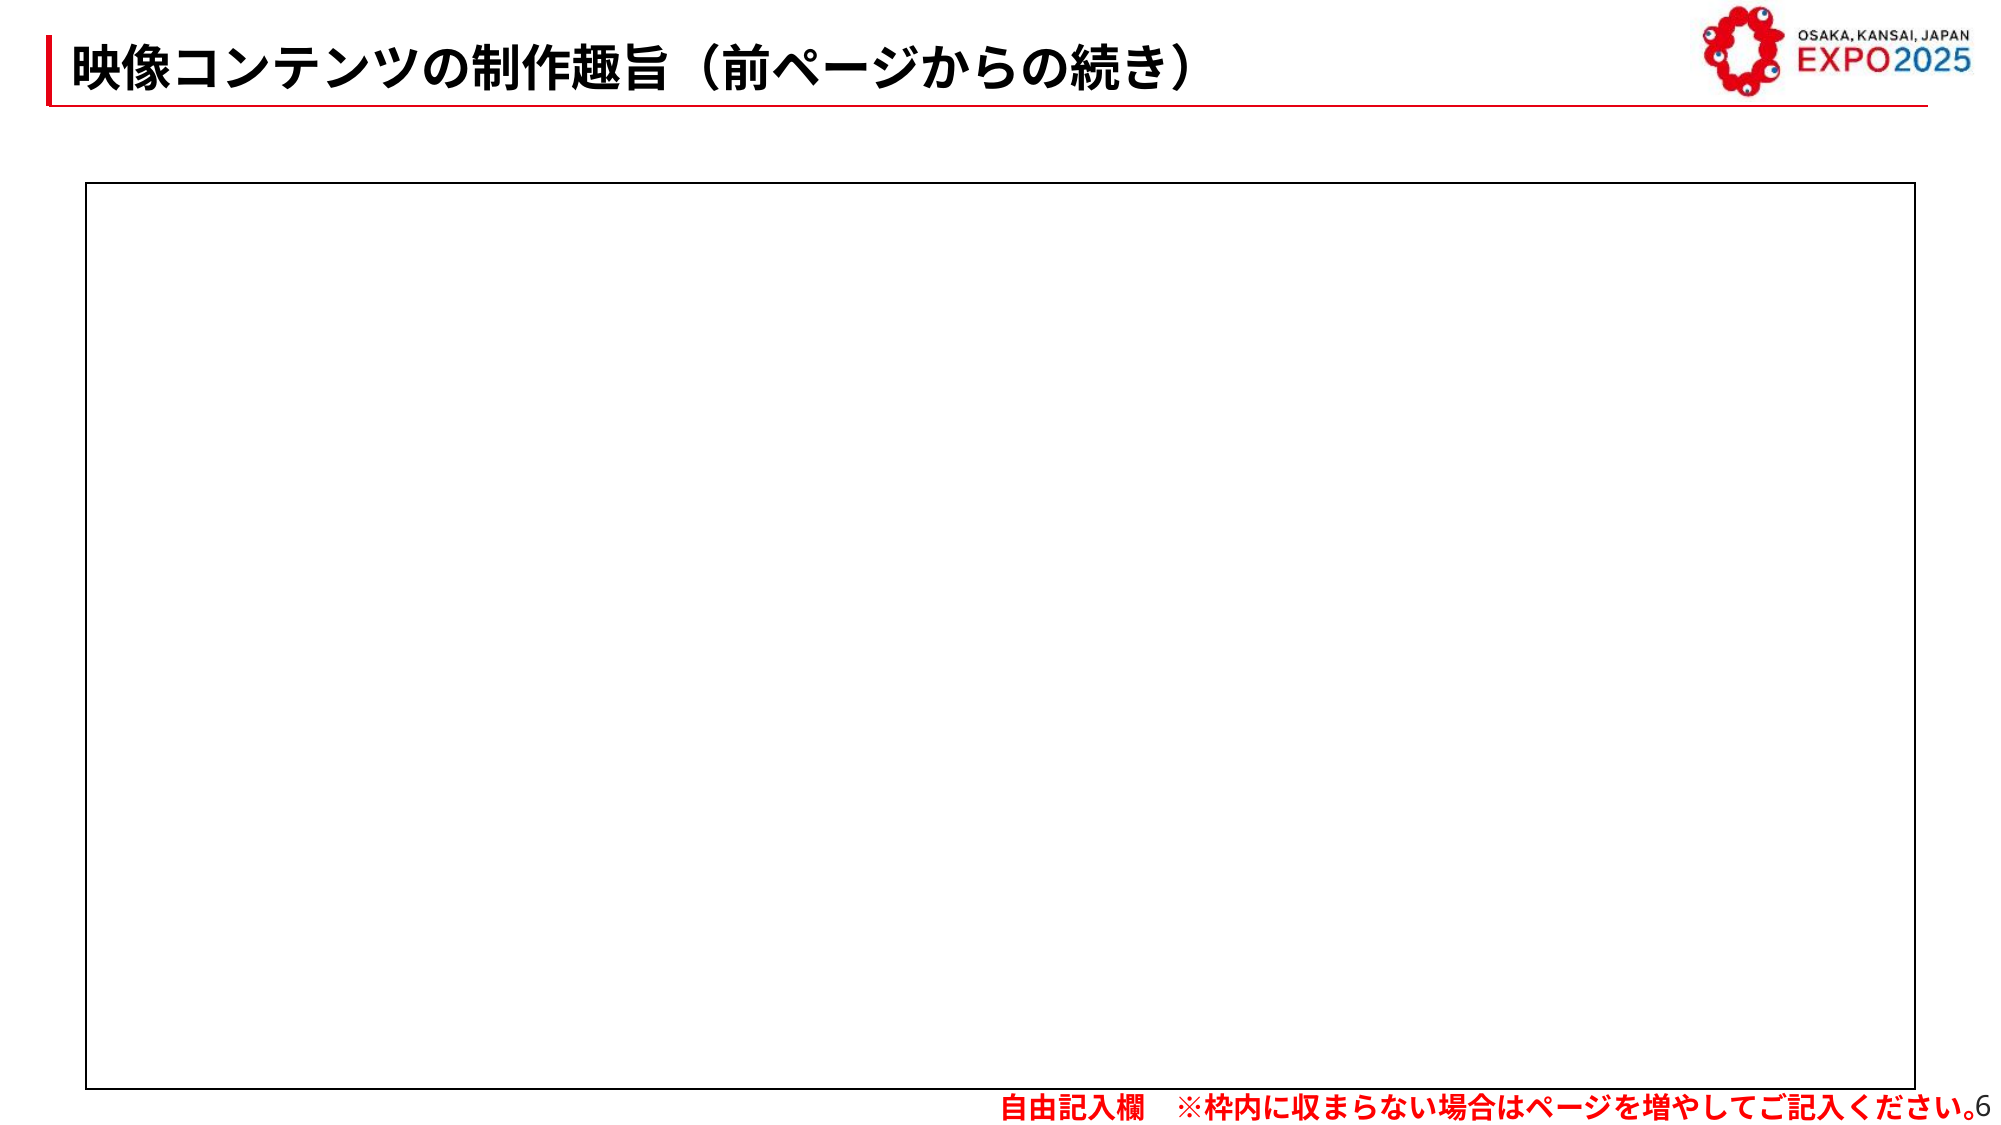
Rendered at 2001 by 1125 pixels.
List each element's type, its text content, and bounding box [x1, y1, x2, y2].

picture [1690, 0, 1986, 102]
text_box 自由記入欄 ※枠内に収まらない場合はページを増やしてご記入ください。 [984, 1081, 2000, 1125]
text_box [85, 182, 1916, 1090]
text_box 映像コンテンツの制作趣旨（前ページからの続き） [56, 36, 1386, 105]
